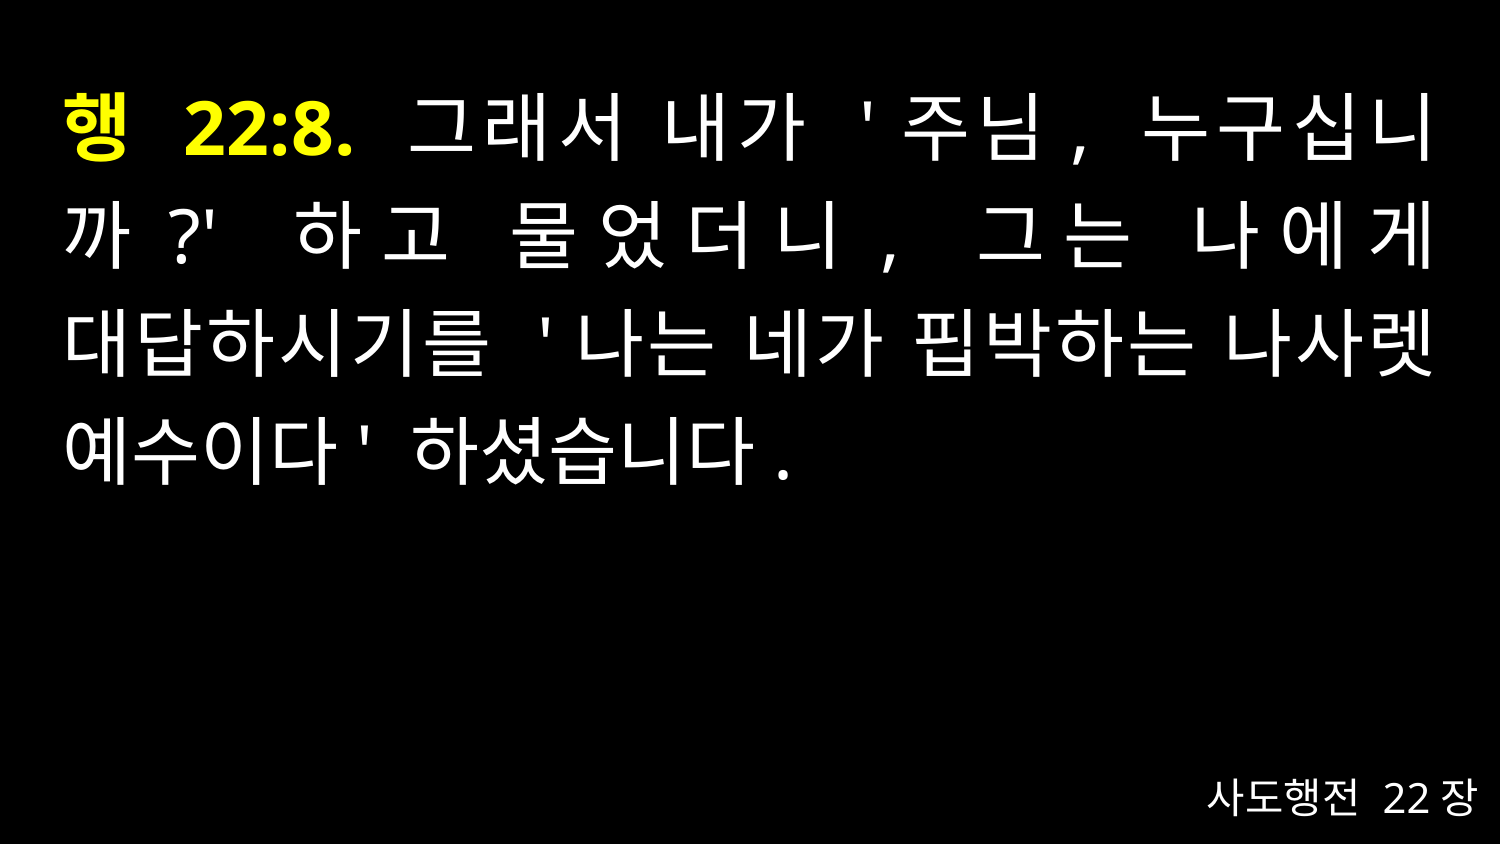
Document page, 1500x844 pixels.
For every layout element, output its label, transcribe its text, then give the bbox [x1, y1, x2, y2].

subtitle 사도행전 22장 [916, 770, 1500, 844]
title 행 22:8. 그래서 내가 '주님, 누구십니까?' 하고 물었더니, 그는 나에게 대답하시기를 '나는 네가 핍박하는 나사렛 예수이다' 하셨습니다. [0, 0, 1500, 844]
